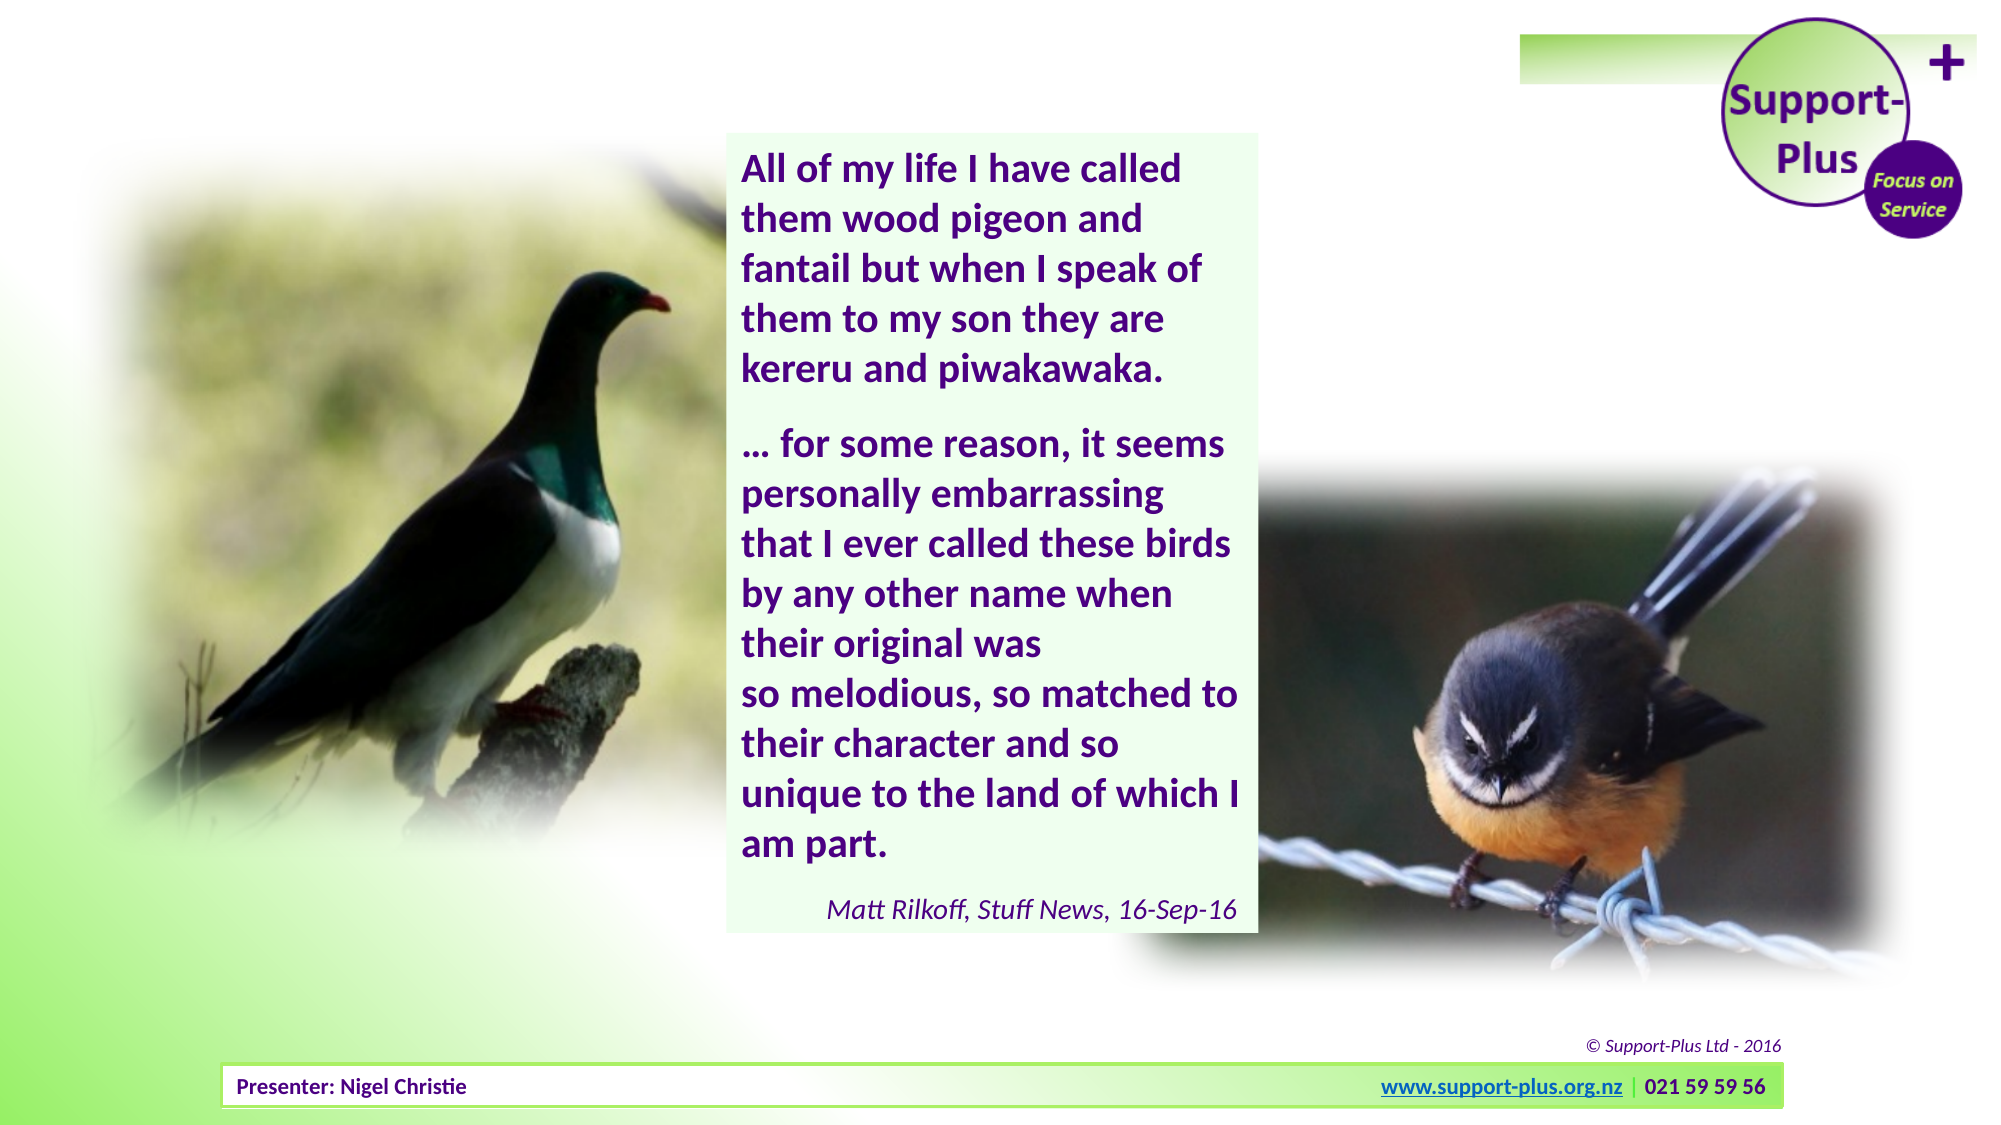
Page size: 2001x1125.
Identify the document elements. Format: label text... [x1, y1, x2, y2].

text_box All of my life I have called them wood pigeon and fantail but when I speak of them to my son they are kereru and piwakawaka. … for some reason, it seems personally embarrassing that I ever called these birds by any other name when their original was so melodious, so matched to their character and so unique to the land of which I am part. Matt Rilkoff, Stuff News, 16-Sep-16 [726, 132, 1259, 447]
picture [69, 133, 1916, 994]
text_box All of my life I have called them wood pigeon and fantail but when I speak of them to my son they are kereru and piwakawaka. … for some reason, it seems personally embarrassing that I ever called these birds by any other name when their original was so melodious, so matched to their character and so unique to the land of which I am part. Matt Rilkoff, Stuff News, 16-Sep-16 [726, 862, 982, 933]
text_box © Support-Plus Ltd - 2016 [1570, 1026, 1819, 1064]
picture [1514, 15, 1983, 246]
text_box Presenter: Nigel Christie www.support-plus.org.nz | 021 59 59 56 [221, 1063, 1783, 1107]
